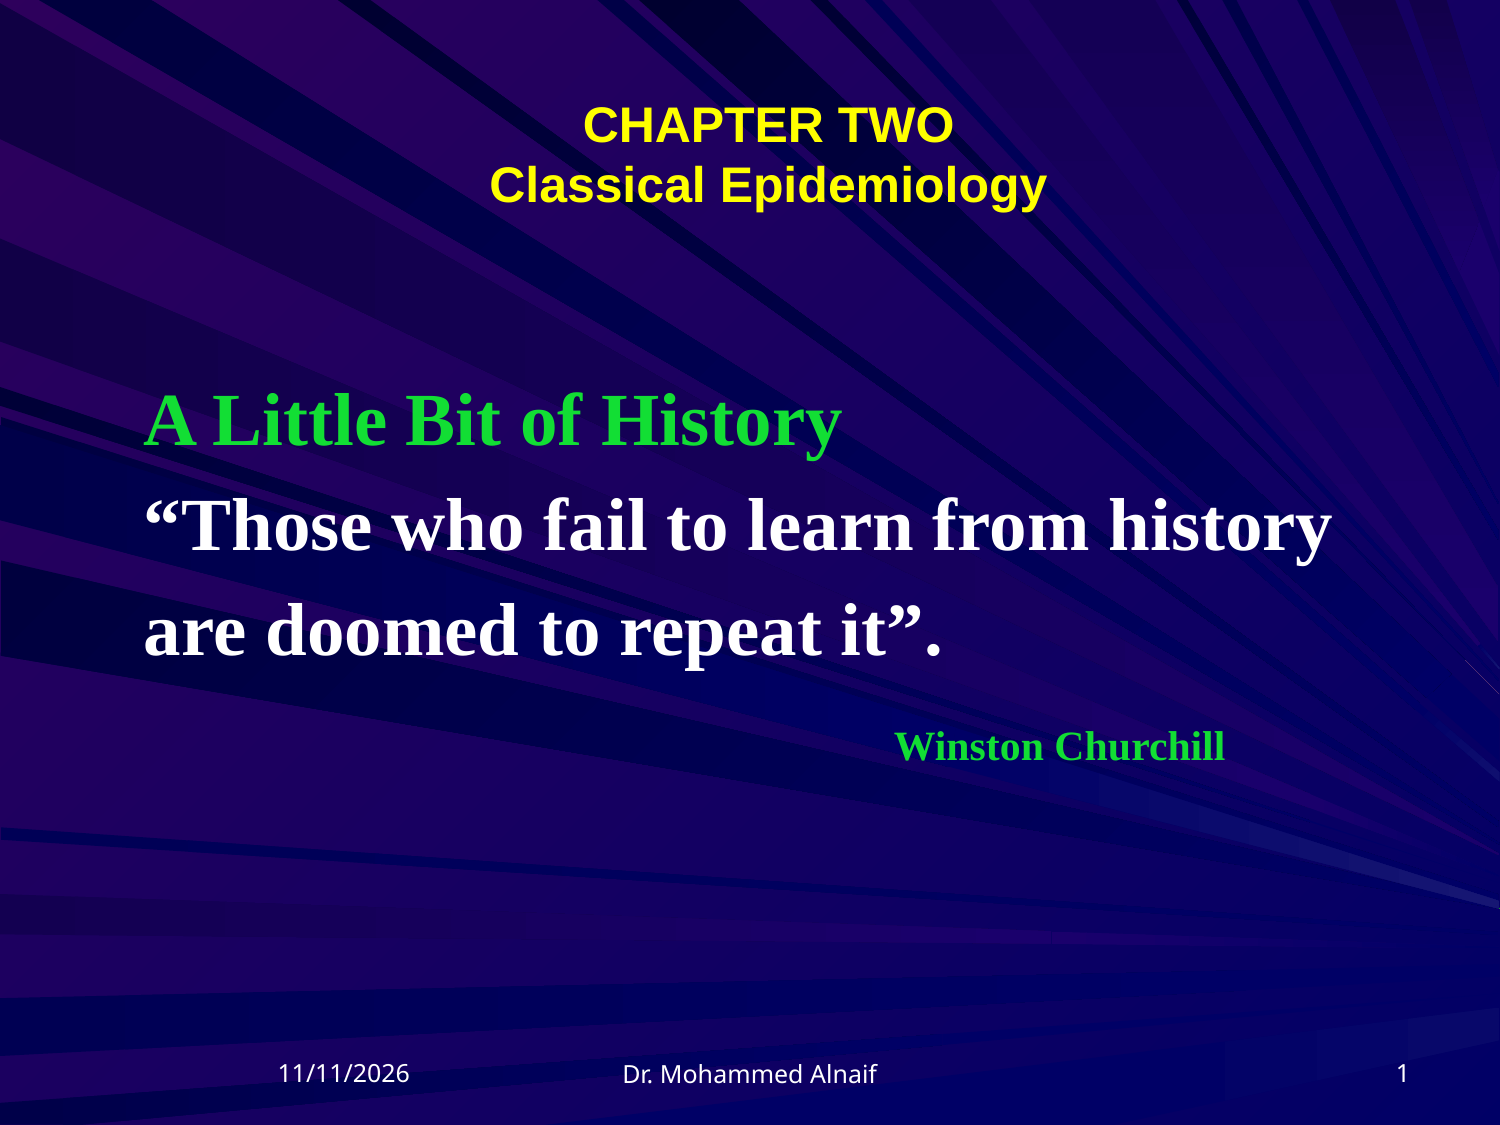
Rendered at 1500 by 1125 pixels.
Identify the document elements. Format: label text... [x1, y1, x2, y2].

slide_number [74, 1023, 426, 1100]
subtitle A Little Bit of History “Those who fail to learn from history are doomed to repeat it”. Winston Churchill [128, 363, 1384, 926]
title CHAPTER TWO Classical Epidemiology [93, 23, 1444, 282]
footer Dr. Mohammed Alnaif [512, 1024, 988, 1101]
slide_number 1 [1074, 1023, 1426, 1100]
